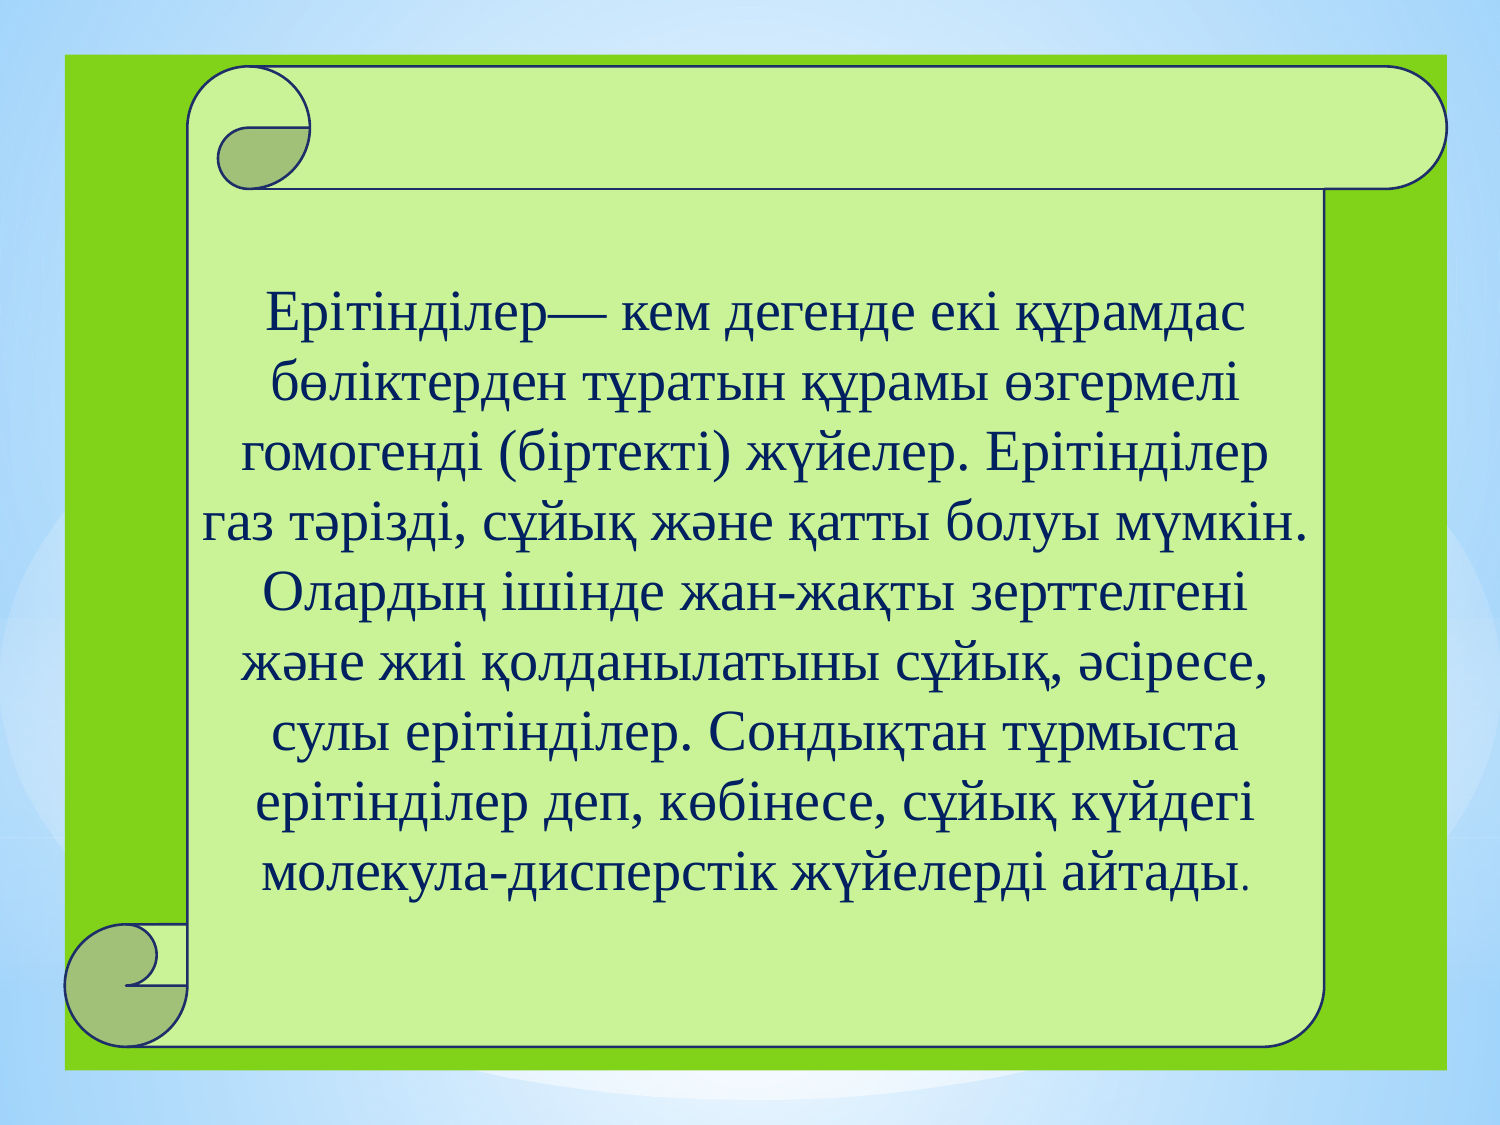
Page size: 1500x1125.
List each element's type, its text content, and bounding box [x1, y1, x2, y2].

list [64, 54, 1448, 971]
text_box Ерітінділер— кем дегенде екі құрамдас бөліктерден тұратын құрамы өзгермелі гомогенді (біртекті) жүйелер. Ерітінділер газ тәрізді, сұйық және қатты болуы мүмкін. Олардың ішінде жан-жақты зерттелгені және жиі қолданылатыны сұйық, әсіресе, сулы ерітінділер. Сондықтан тұрмыста ерітінділер деп, көбінесе, сұйық күйдегі молекула-дисперстік жүйелерді айтады. [63, 65, 1449, 1049]
list [64, 140, 1448, 1071]
